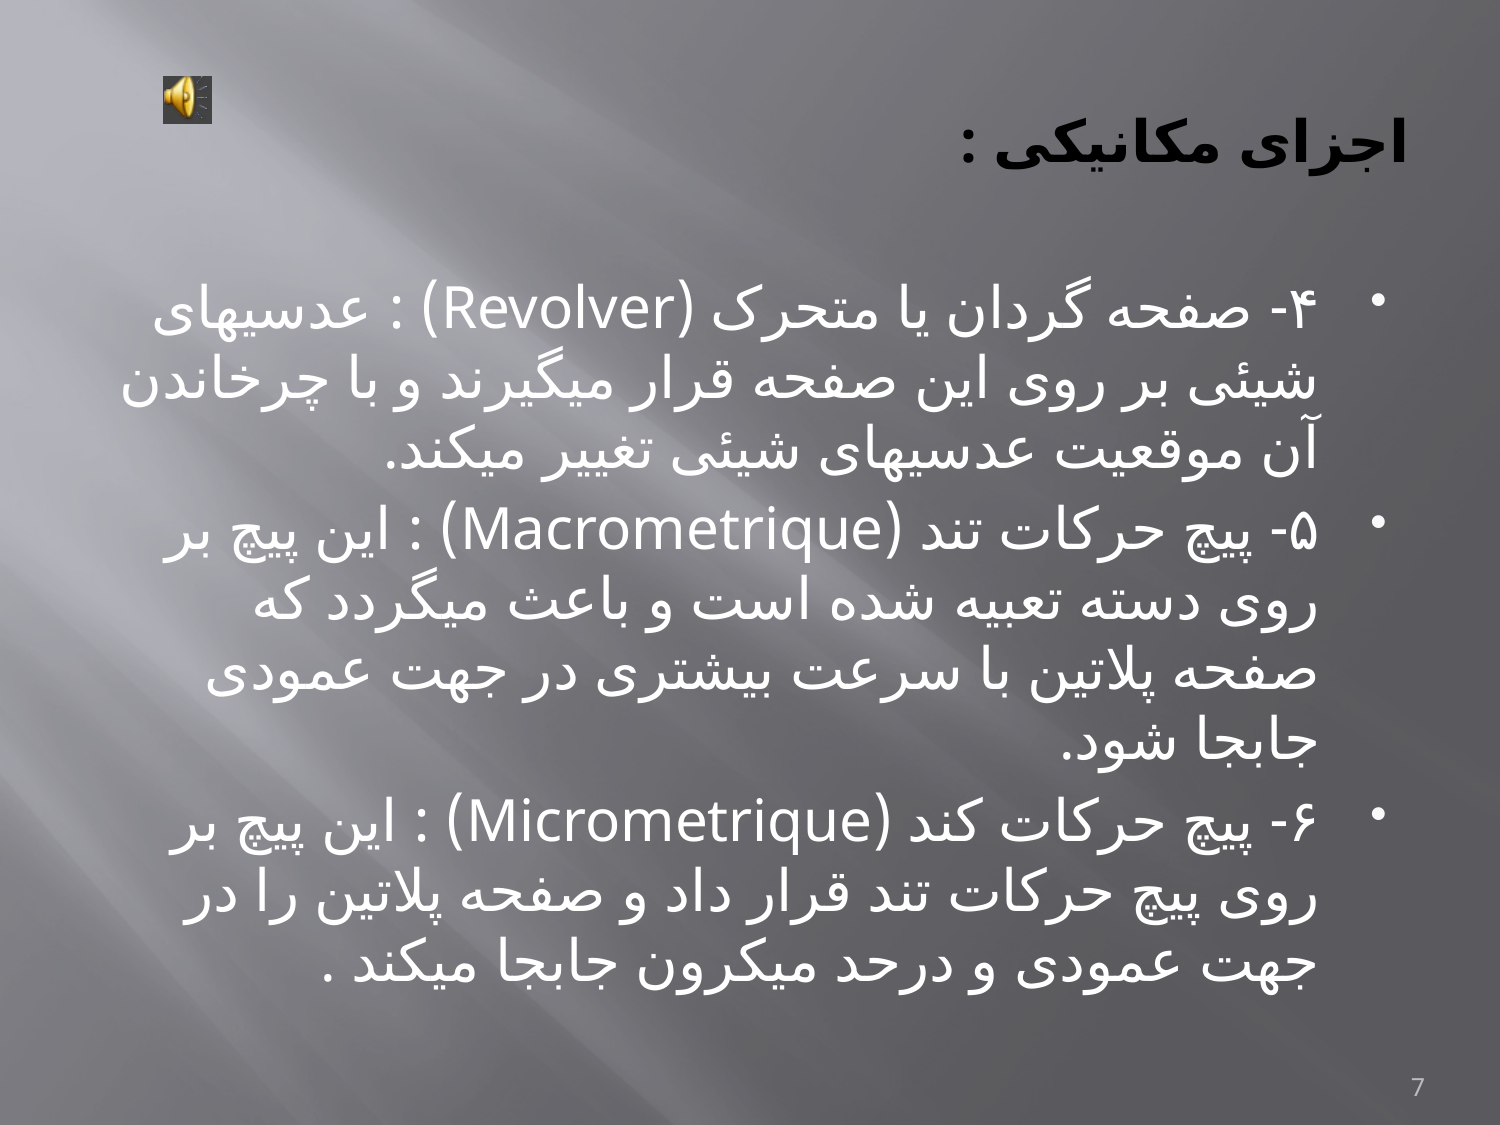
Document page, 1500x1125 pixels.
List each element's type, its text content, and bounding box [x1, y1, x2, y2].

picture [162, 74, 213, 126]
list ۴- صفحه گردان یا متحرک (Revolver) : عدسیهای شیئی بر روی این صفحه قرار میگیرند و با چرخاندن آن موقعیت عدسیهای شیئی تغییر میکند. ۵- پیچ حرکات تند (Macrometrique) : این پیچ بر روی دسته تعبیه شده است و باعث میگردد که صفحه پلاتین با سرعت بیشتری در جهت عمودی جابجا شود. ۶- پیچ حرکات کند (Micrometrique) : این پیچ بر روی پیچ حرکات تند قرار داد و صفحه پلاتین را در جهت عمودی و درحد میکرون جابجا میکند . [75, 262, 1425, 1035]
title اجزای مکانیکی : [75, 45, 1425, 233]
slide_number 7 [1299, 1052, 1425, 1113]
